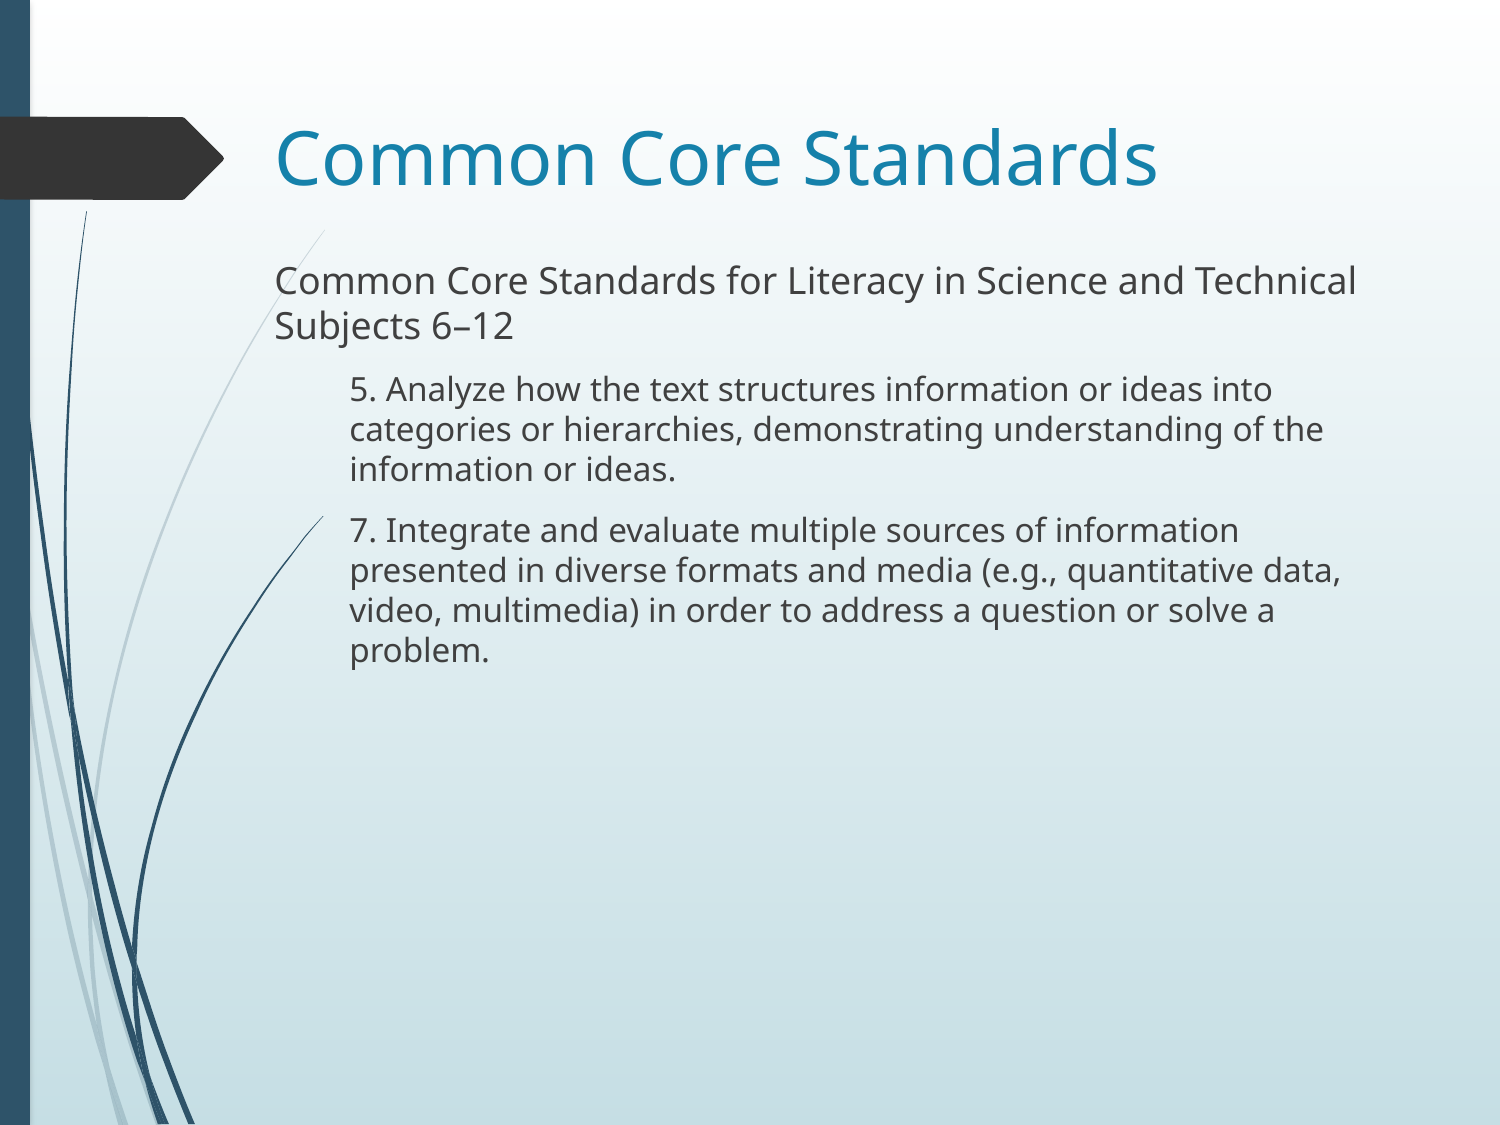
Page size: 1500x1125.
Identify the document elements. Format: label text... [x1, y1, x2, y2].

title Common Core Standards [259, 102, 1400, 249]
list Common Core Standards for Literacy in Science and Technical Subjects 6–12 5. Analyze how the text structures information or ideas into categories or hierarchies, demonstrating understanding of the information or ideas. 7. Integrate and evaluate multiple sources of information presented in diverse formats and media (e.g., quantitative data, video, multimedia) in order to address a question or solve a problem. [259, 249, 1400, 970]
